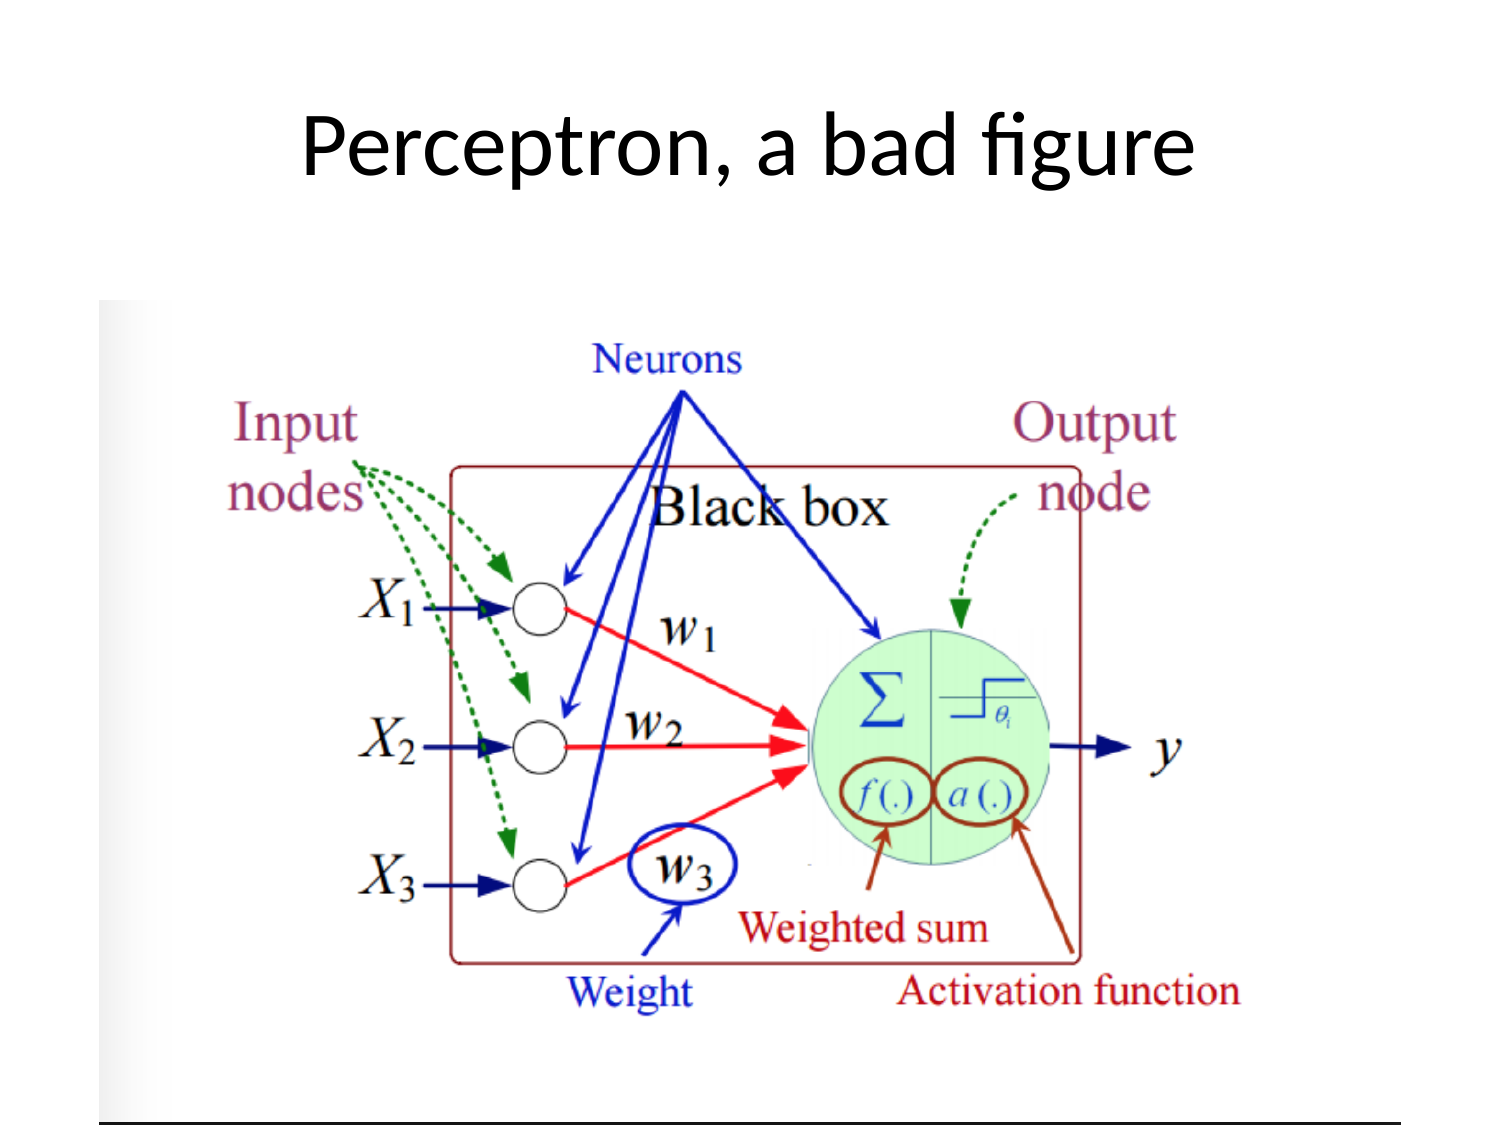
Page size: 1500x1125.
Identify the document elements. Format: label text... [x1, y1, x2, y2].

title Perceptron, a bad figure [75, 45, 1425, 233]
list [74, 300, 1426, 1125]
